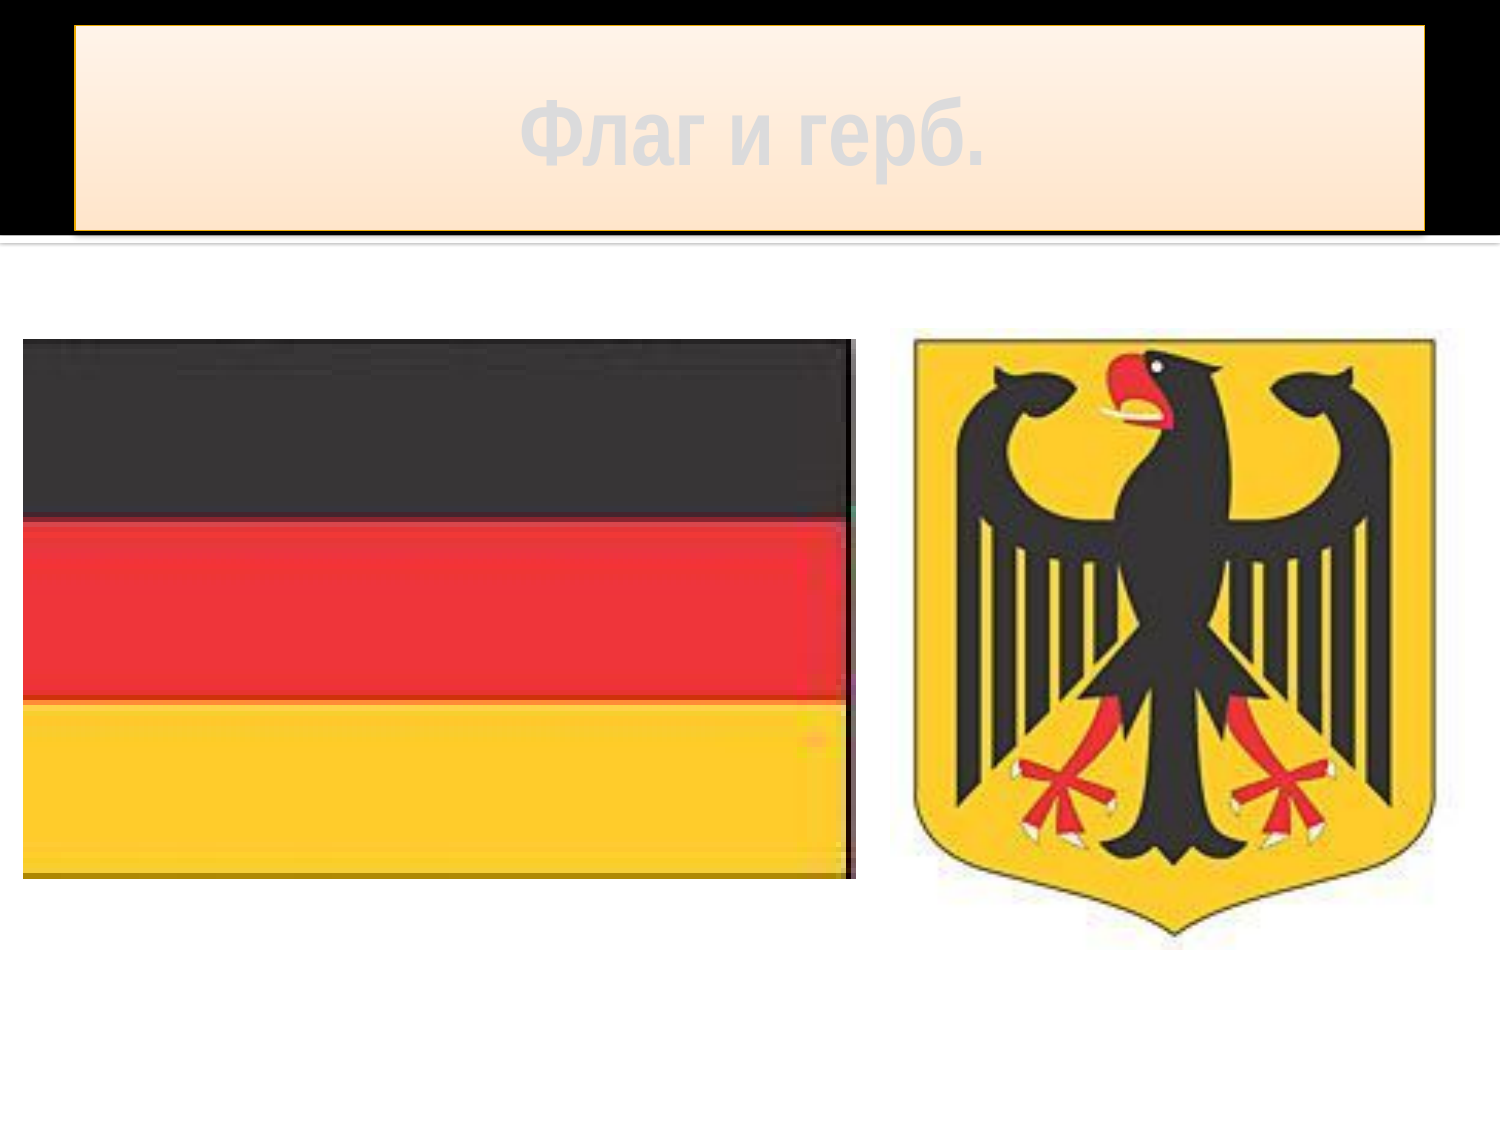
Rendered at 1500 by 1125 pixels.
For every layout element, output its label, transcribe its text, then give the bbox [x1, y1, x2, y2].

picture [890, 328, 1465, 950]
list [23, 339, 856, 879]
title Флаг и герб. [74, 25, 1425, 231]
